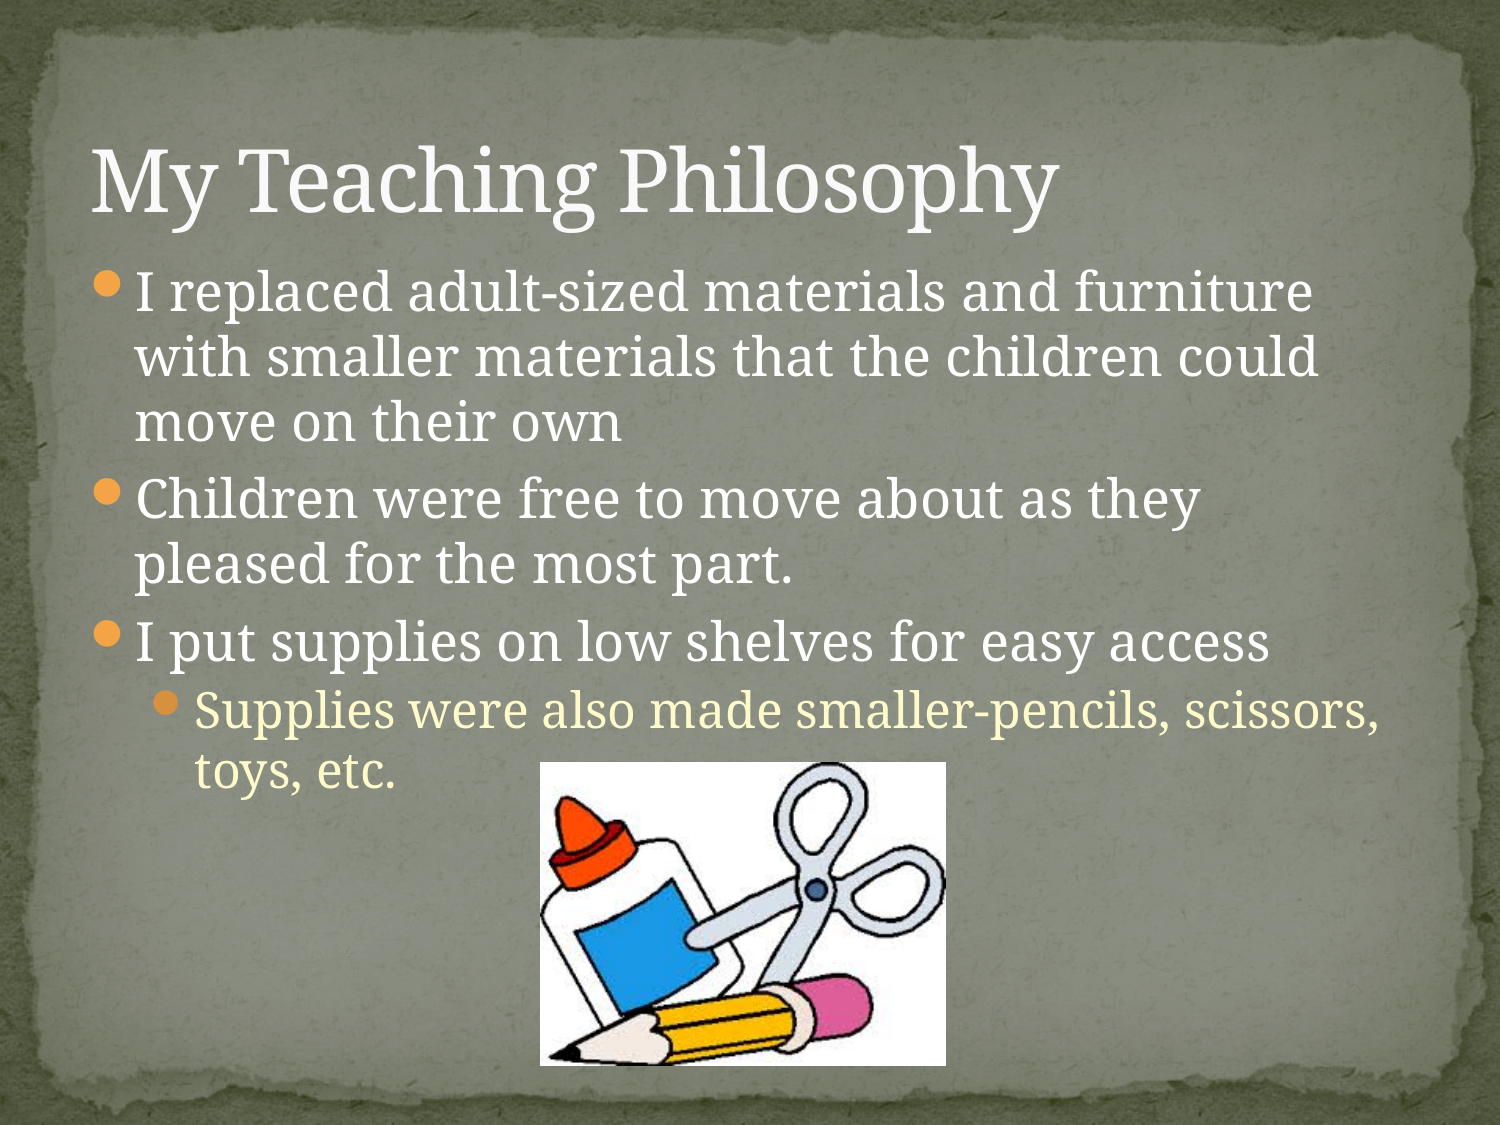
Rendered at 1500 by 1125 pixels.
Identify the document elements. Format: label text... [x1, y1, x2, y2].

title My Teaching Philosophy [74, 37, 1425, 238]
picture [540, 762, 946, 1066]
list I replaced adult-sized materials and furniture with smaller materials that the children could move on their own Children were free to move about as they pleased for the most part. I put supplies on low shelves for easy access Supplies were also made smaller-pencils, scissors, toys, etc. [75, 249, 1425, 1000]
